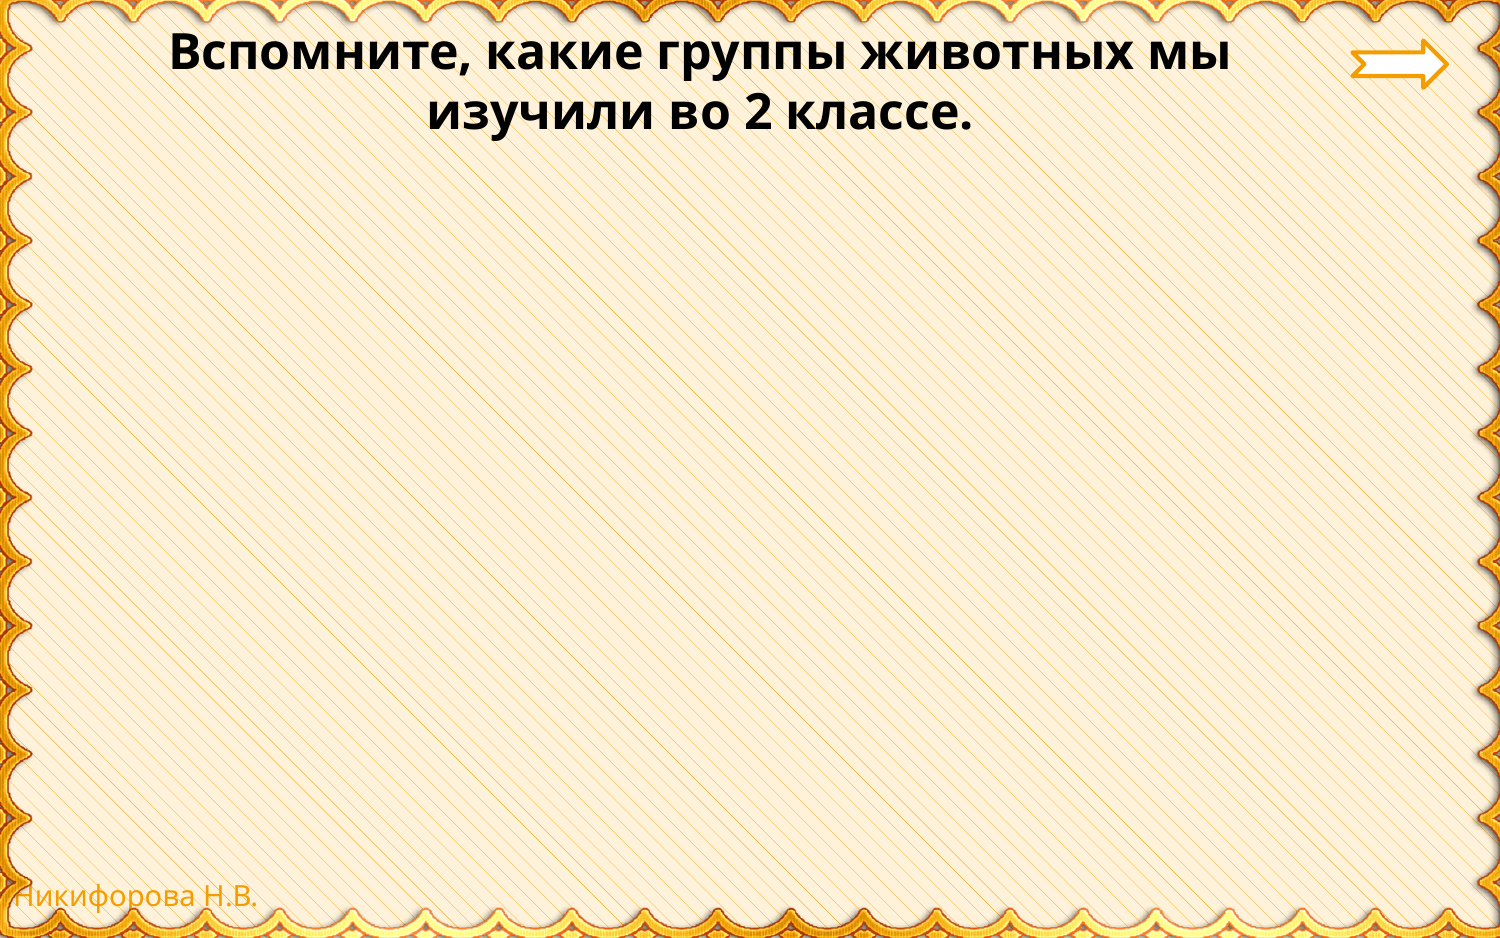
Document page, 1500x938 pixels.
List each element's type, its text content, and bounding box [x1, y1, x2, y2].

text_box [1350, 38, 1450, 90]
picture [0, 0, 1500, 938]
text_box Вспомните, какие группы животных мы изучили во 2 классе. [62, 11, 1339, 147]
